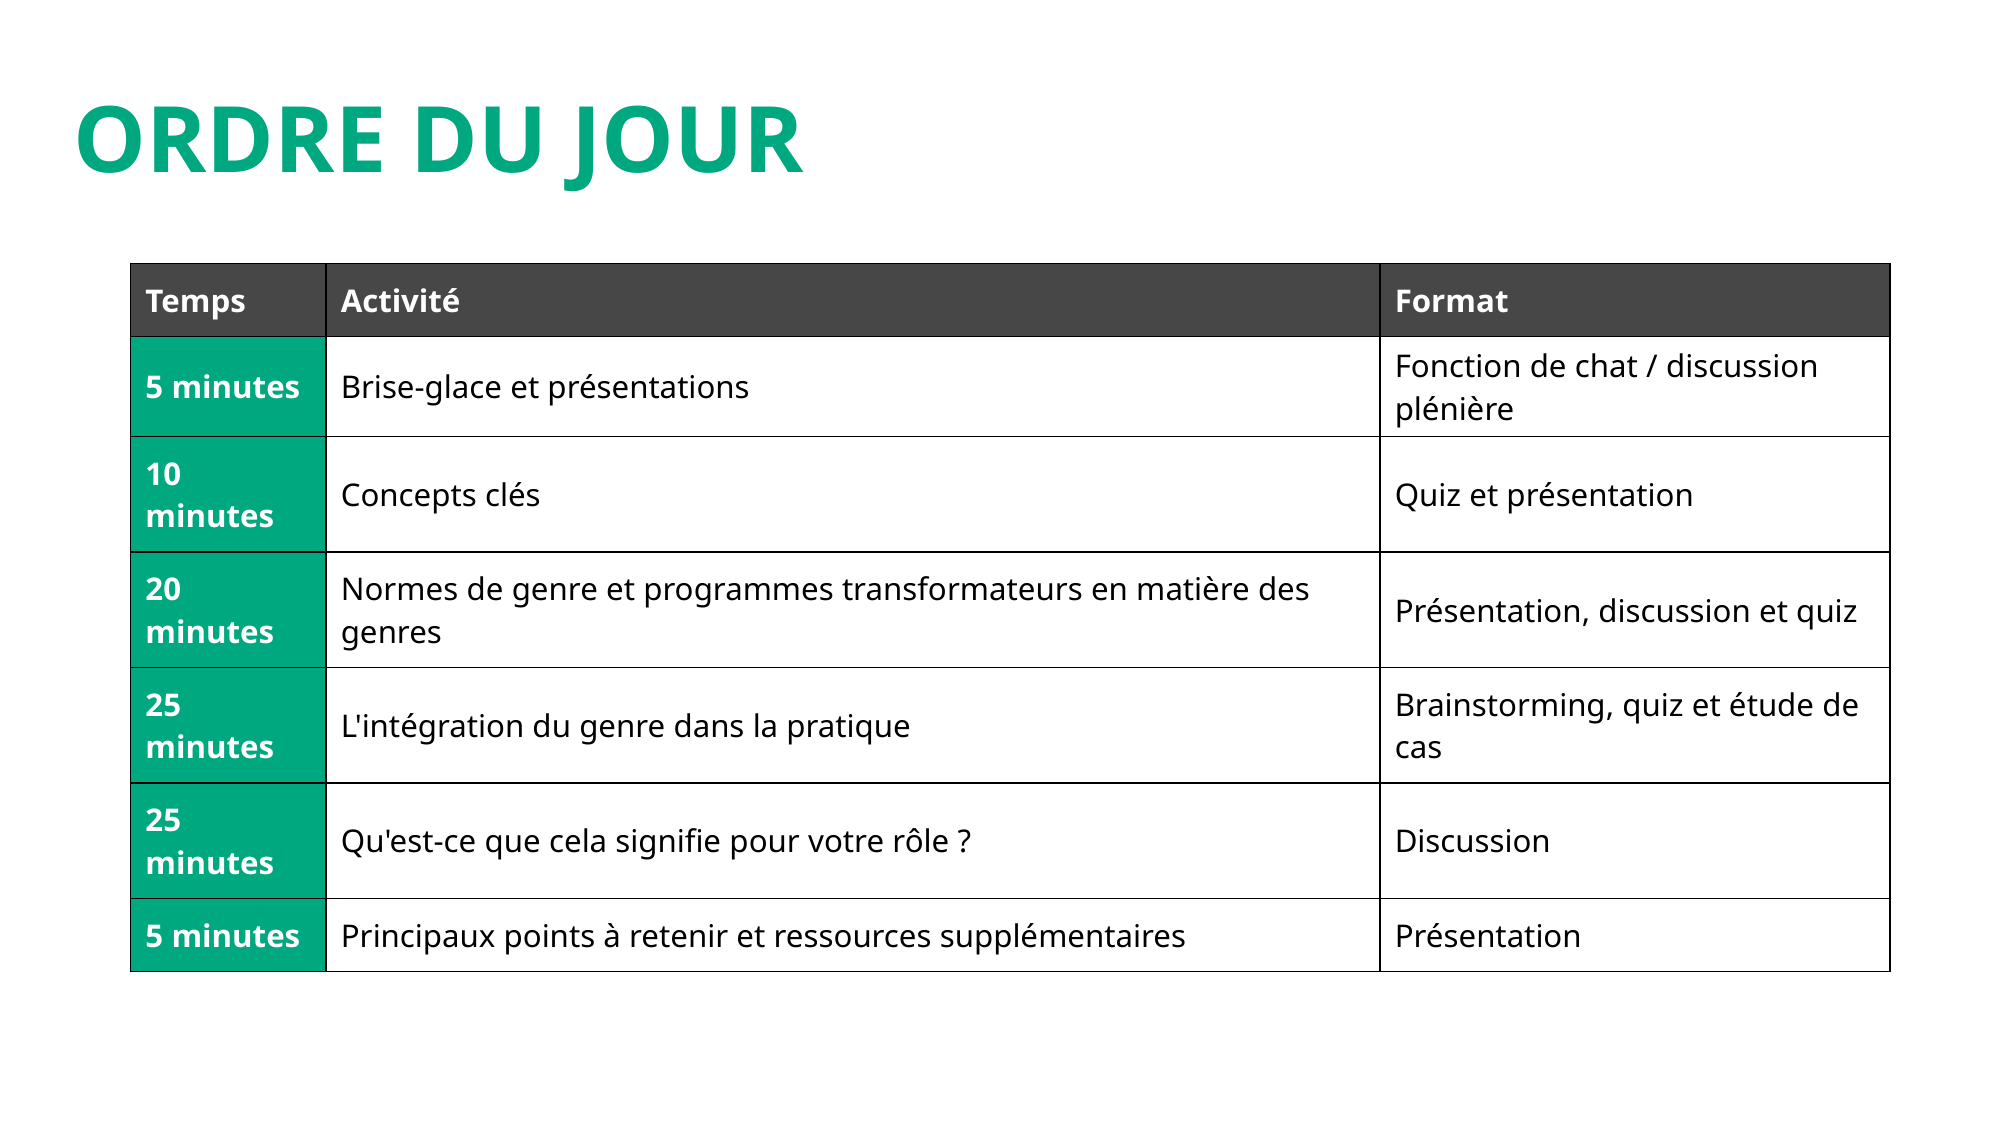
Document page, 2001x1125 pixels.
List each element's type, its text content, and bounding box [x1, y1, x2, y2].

table_cell Fonction de chat / discussion plénière [1381, 337, 1889, 436]
title ORDRE DU JOUR [58, 33, 1784, 252]
table_cell Principaux points à retenir et ressources supplémentaires [327, 899, 1379, 971]
table_cell 5 minutes [131, 337, 325, 436]
table_cell 25 minutes [131, 668, 325, 782]
table_header Temps [131, 264, 325, 336]
table_header Format [1381, 264, 1889, 336]
table_cell Présentation [1381, 899, 1889, 971]
table_cell Quiz et présentation [1381, 437, 1889, 551]
table_cell Concepts clés [327, 437, 1379, 551]
table_cell Brise-glace et présentations [327, 337, 1379, 436]
table_header Activité [327, 264, 1379, 336]
table_cell 20 minutes [131, 553, 325, 667]
table_cell Présentation, discussion et quiz [1381, 553, 1889, 667]
table_cell 5 minutes [131, 899, 325, 971]
table_cell Discussion [1381, 784, 1889, 898]
table_cell Normes de genre et programmes transformateurs en matière des genres [327, 553, 1379, 667]
table_cell 10 minutes [131, 437, 325, 551]
table_cell L'intégration du genre dans la pratique [327, 668, 1379, 782]
table_cell Brainstorming, quiz et étude de cas [1381, 668, 1889, 782]
table_cell Qu'est-ce que cela signifie pour votre rôle ? [327, 784, 1379, 898]
table_cell 25 minutes [131, 784, 325, 898]
